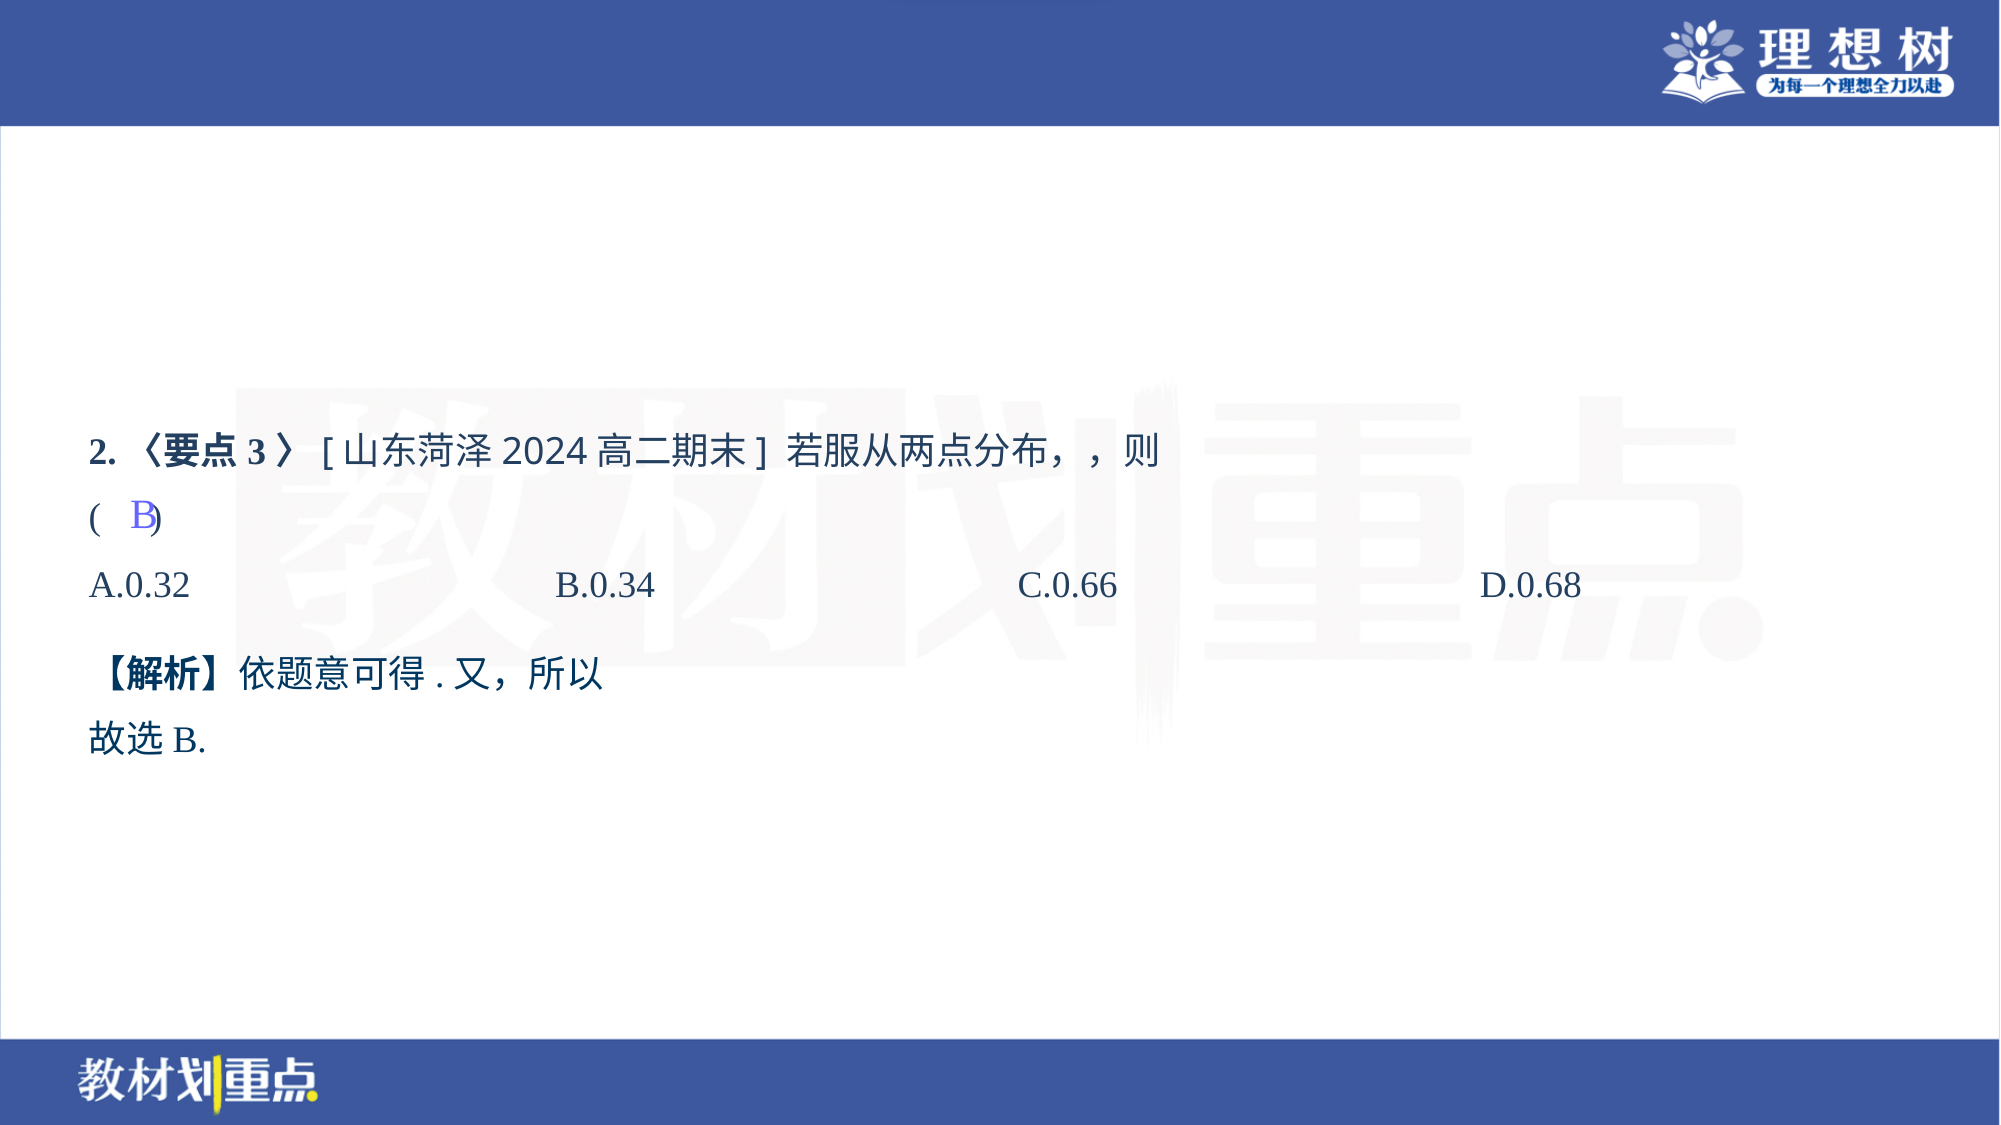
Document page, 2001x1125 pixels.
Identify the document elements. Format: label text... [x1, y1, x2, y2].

text_box A.0.32 B.0.34 C.0.66 D.0.68 [88, 538, 1911, 598]
text_box B [115, 485, 174, 535]
picture [0, 0, 2000, 1125]
